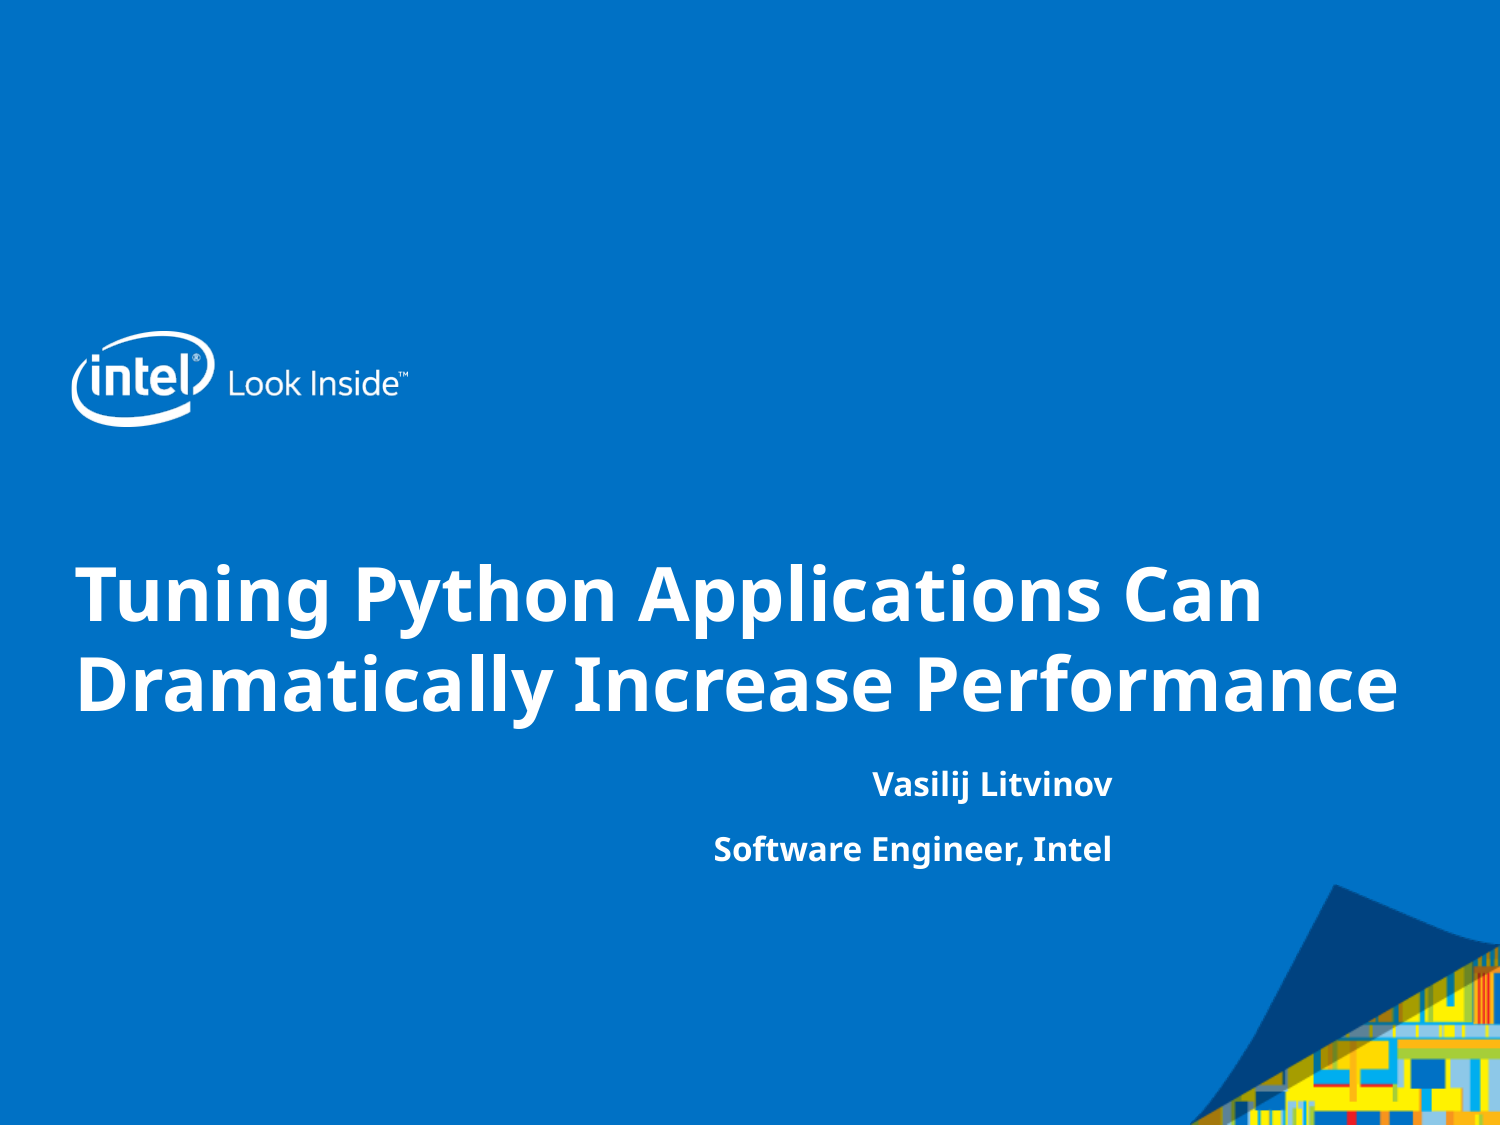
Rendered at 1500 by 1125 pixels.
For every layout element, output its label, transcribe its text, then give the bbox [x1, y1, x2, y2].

picture [1190, 884, 1500, 1125]
picture [71, 331, 408, 427]
subtitle Vasilij Litvinov Software Engineer, Intel [74, 763, 1114, 966]
title Tuning Python Applications Can Dramatically Increase Performance [74, 485, 1422, 727]
